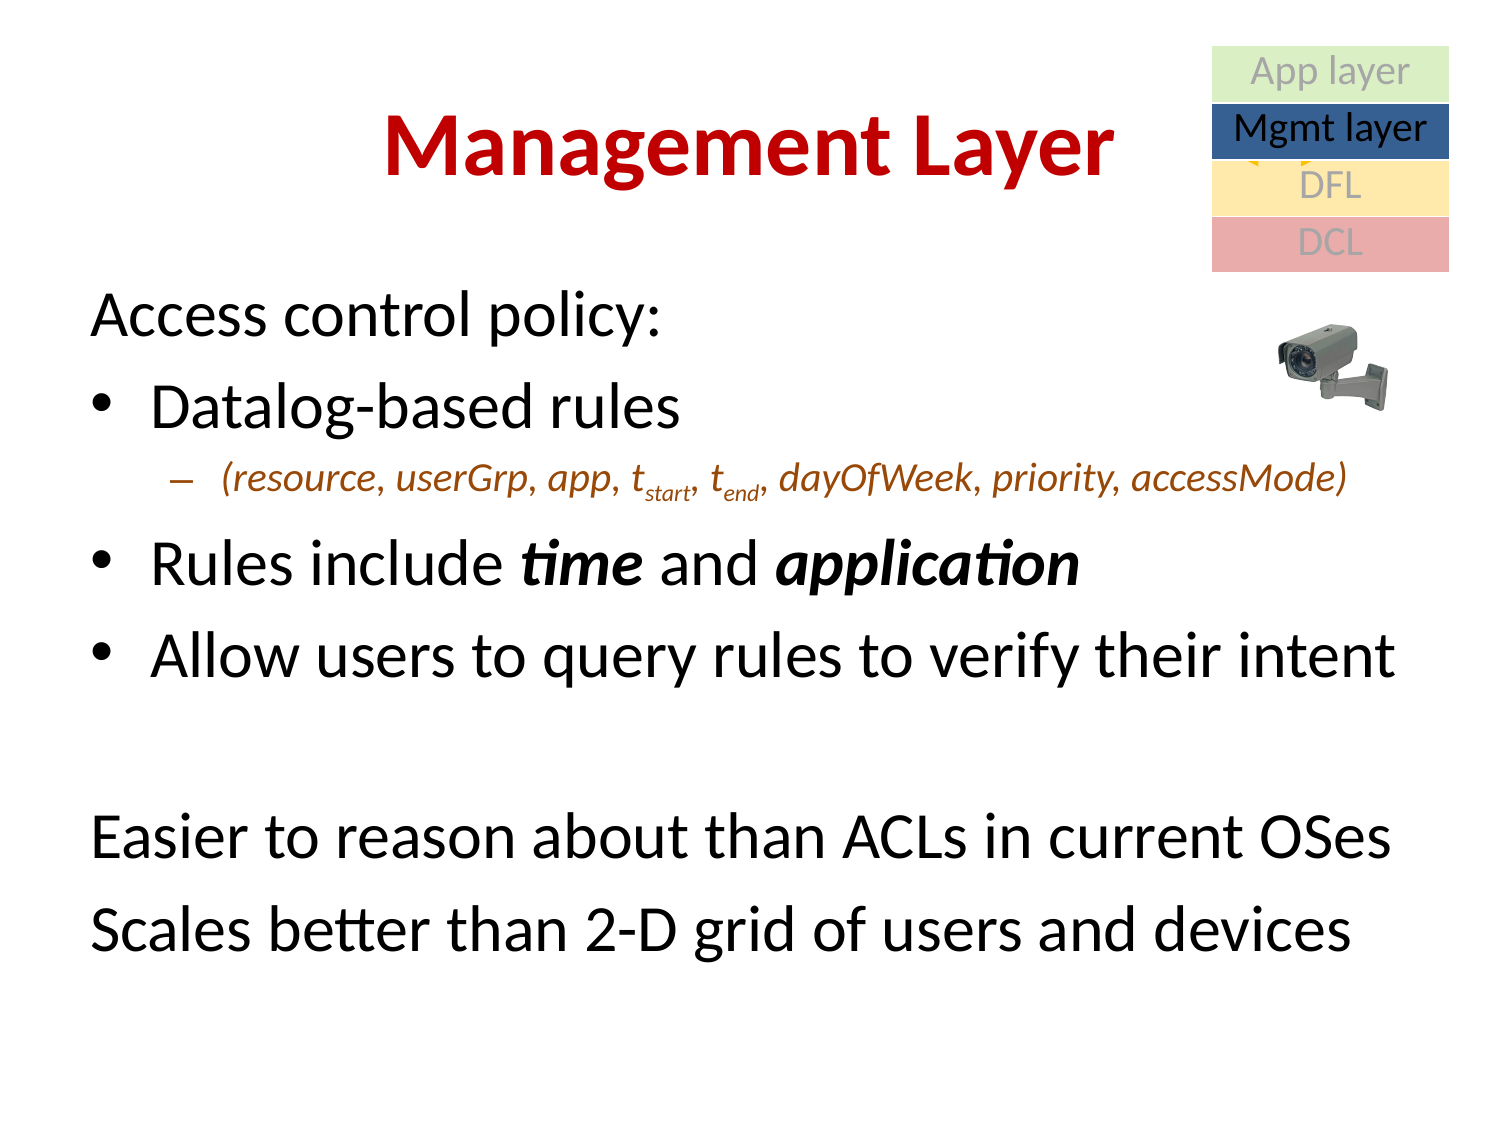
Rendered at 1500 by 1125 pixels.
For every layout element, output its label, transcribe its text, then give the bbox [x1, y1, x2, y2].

picture [1278, 324, 1389, 412]
table_cell DCL [1212, 217, 1449, 272]
title Management Layer [75, 45, 1425, 233]
table_cell Mgmt layer [1212, 104, 1449, 159]
table_cell DFL [1212, 161, 1449, 216]
list Access control policy: Datalog-based rules (resource, userGrp, app, tstart, tend, dayOfWeek, priority, accessMode) Rules include time and application Allow users to query rules to verify their intent Easier to reason about than ACLs in current OSes Scales better than 2-D grid of users and devices [75, 262, 1425, 1005]
table_header App layer [1212, 46, 1449, 102]
